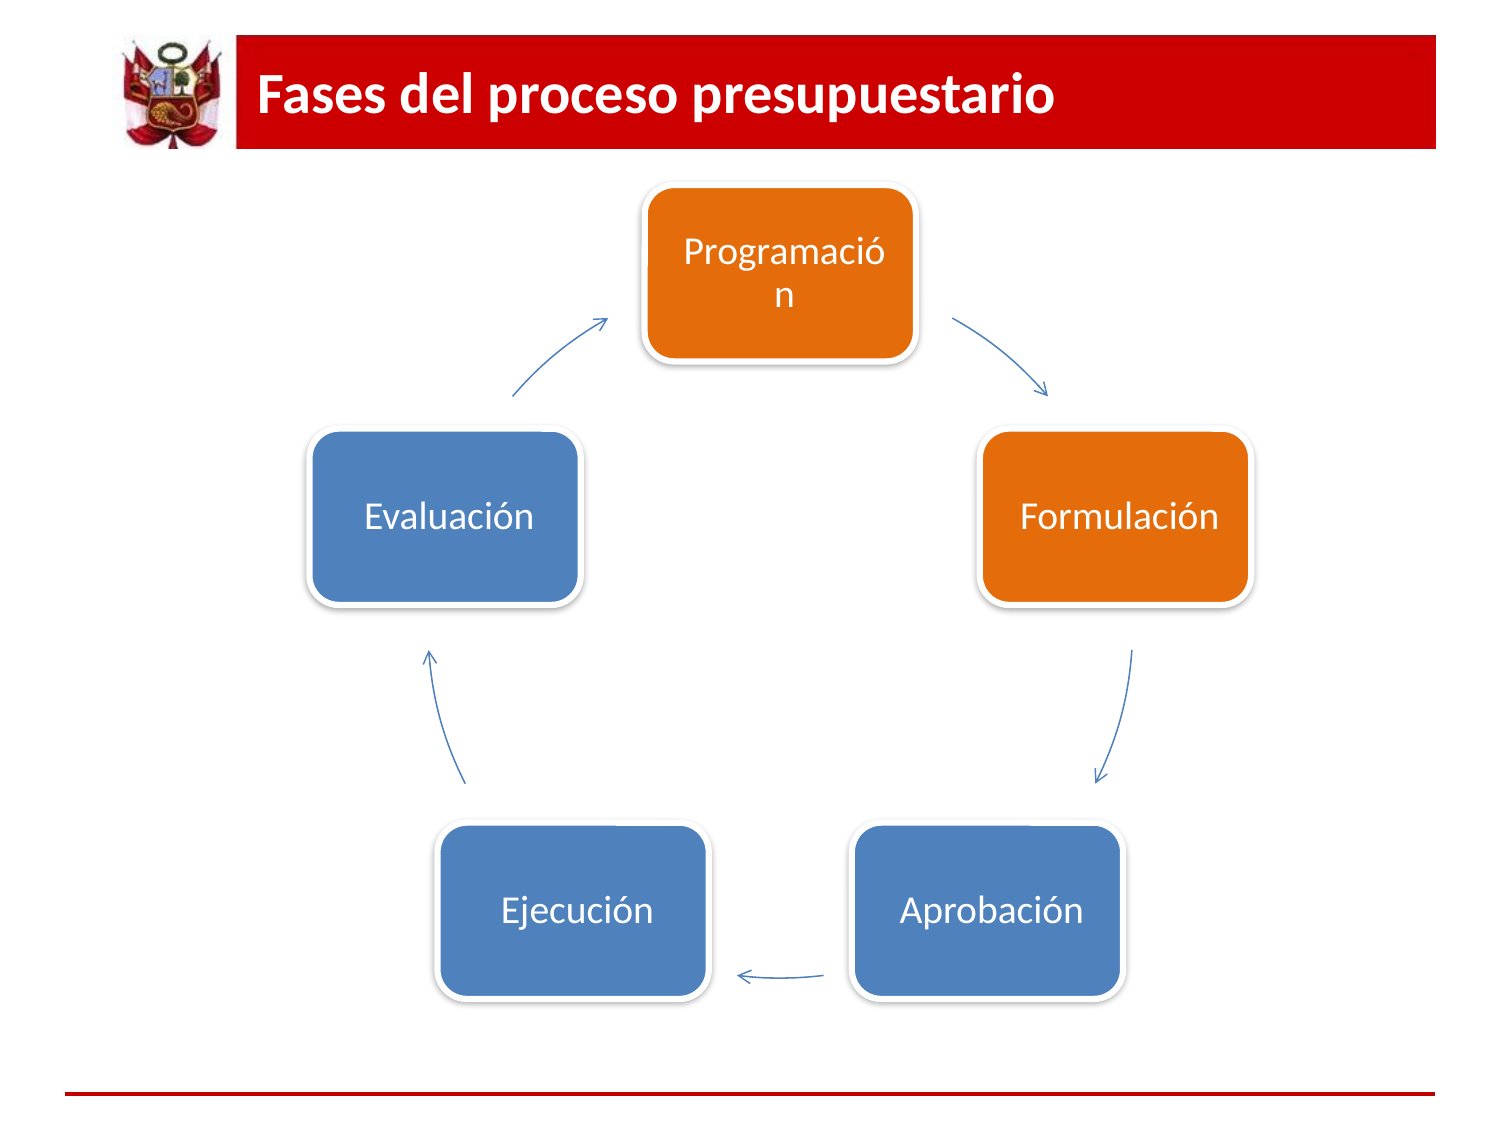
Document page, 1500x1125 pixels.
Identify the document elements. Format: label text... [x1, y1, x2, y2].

picture [112, 35, 1436, 149]
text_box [135, 184, 1426, 1012]
title Fases del proceso presupuestario [241, 42, 1426, 138]
